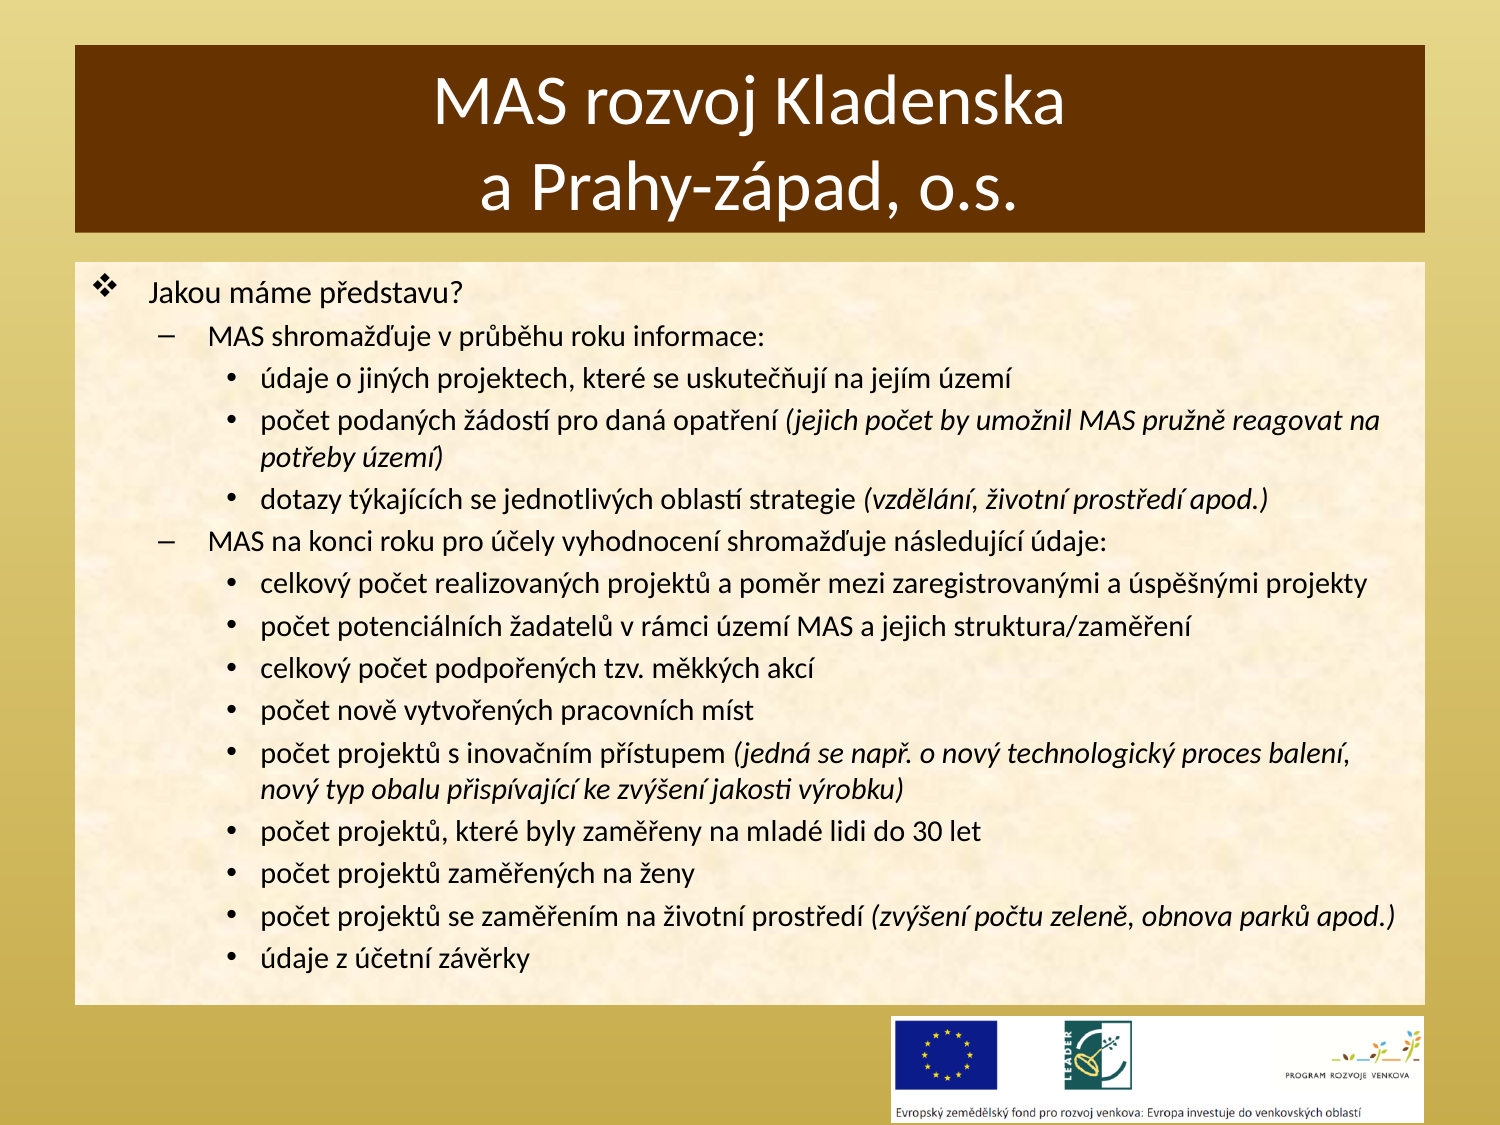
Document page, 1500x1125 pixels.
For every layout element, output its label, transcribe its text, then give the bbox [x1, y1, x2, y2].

picture [891, 1016, 1424, 1123]
title MAS rozvoj Kladenska a Prahy-západ, o.s. [75, 45, 1425, 233]
list Jakou máme představu? MAS shromažďuje v průběhu roku informace: údaje o jiných projektech, které se uskutečňují na jejím území počet podaných žádostí pro daná opatření (jejich počet by umožnil MAS pružně reagovat na potřeby území) dotazy týkajících se jednotlivých oblastí strategie (vzdělání, životní prostředí apod.) MAS na konci roku pro účely vyhodnocení shromažďuje následující údaje: celkový počet realizovaných projektů a poměr mezi zaregistrovanými a úspěšnými projekty počet potenciálních žadatelů v rámci území MAS a jejich struktura/zaměření celkový počet podpořených tzv. měkkých akcí počet nově vytvořených pracovních míst počet projektů s inovačním přístupem (jedná se např. o nový technologický proces balení, nový typ obalu přispívající ke zvýšení jakosti výrobku) počet projektů, které byly zaměřeny na mladé lidi do 30 let počet projektů zaměřených na ženy počet projektů se zaměřením na životní prostředí (zvýšení počtu zeleně, obnova parků apod.) údaje z účetní závěrky [75, 262, 1425, 1005]
